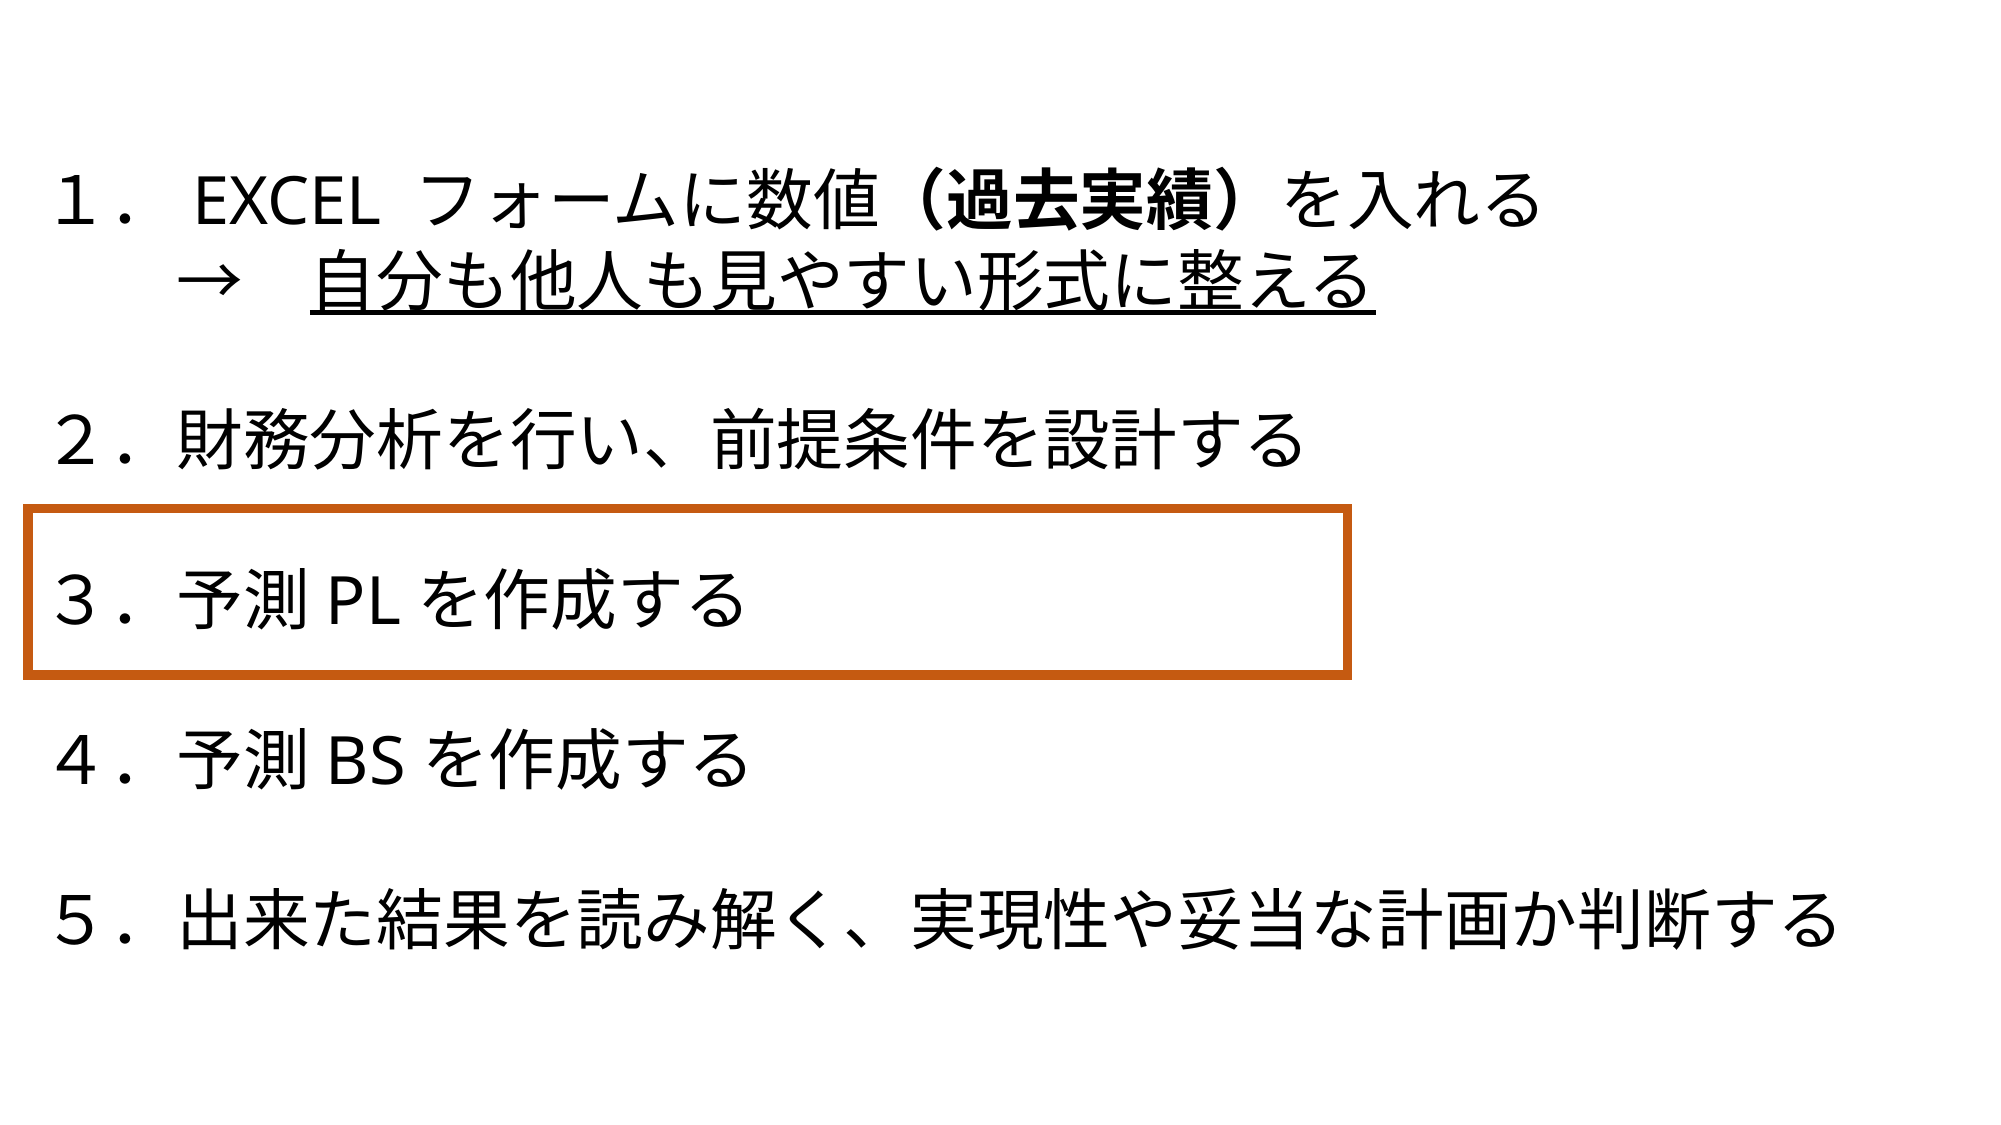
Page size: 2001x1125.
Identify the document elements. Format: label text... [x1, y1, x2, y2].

text_box １．EXCEL フォームに数値（過去実績）を入れる → 自分も他人も見やすい形式に整える ２．財務分析を行い、前提条件を設計する ３．予測PLを作成する ４．予測BSを作成する ５．出来た結果を読み解く、実現性や妥当な計画か判断する [28, 150, 1972, 966]
text_box [27, 507, 1348, 676]
